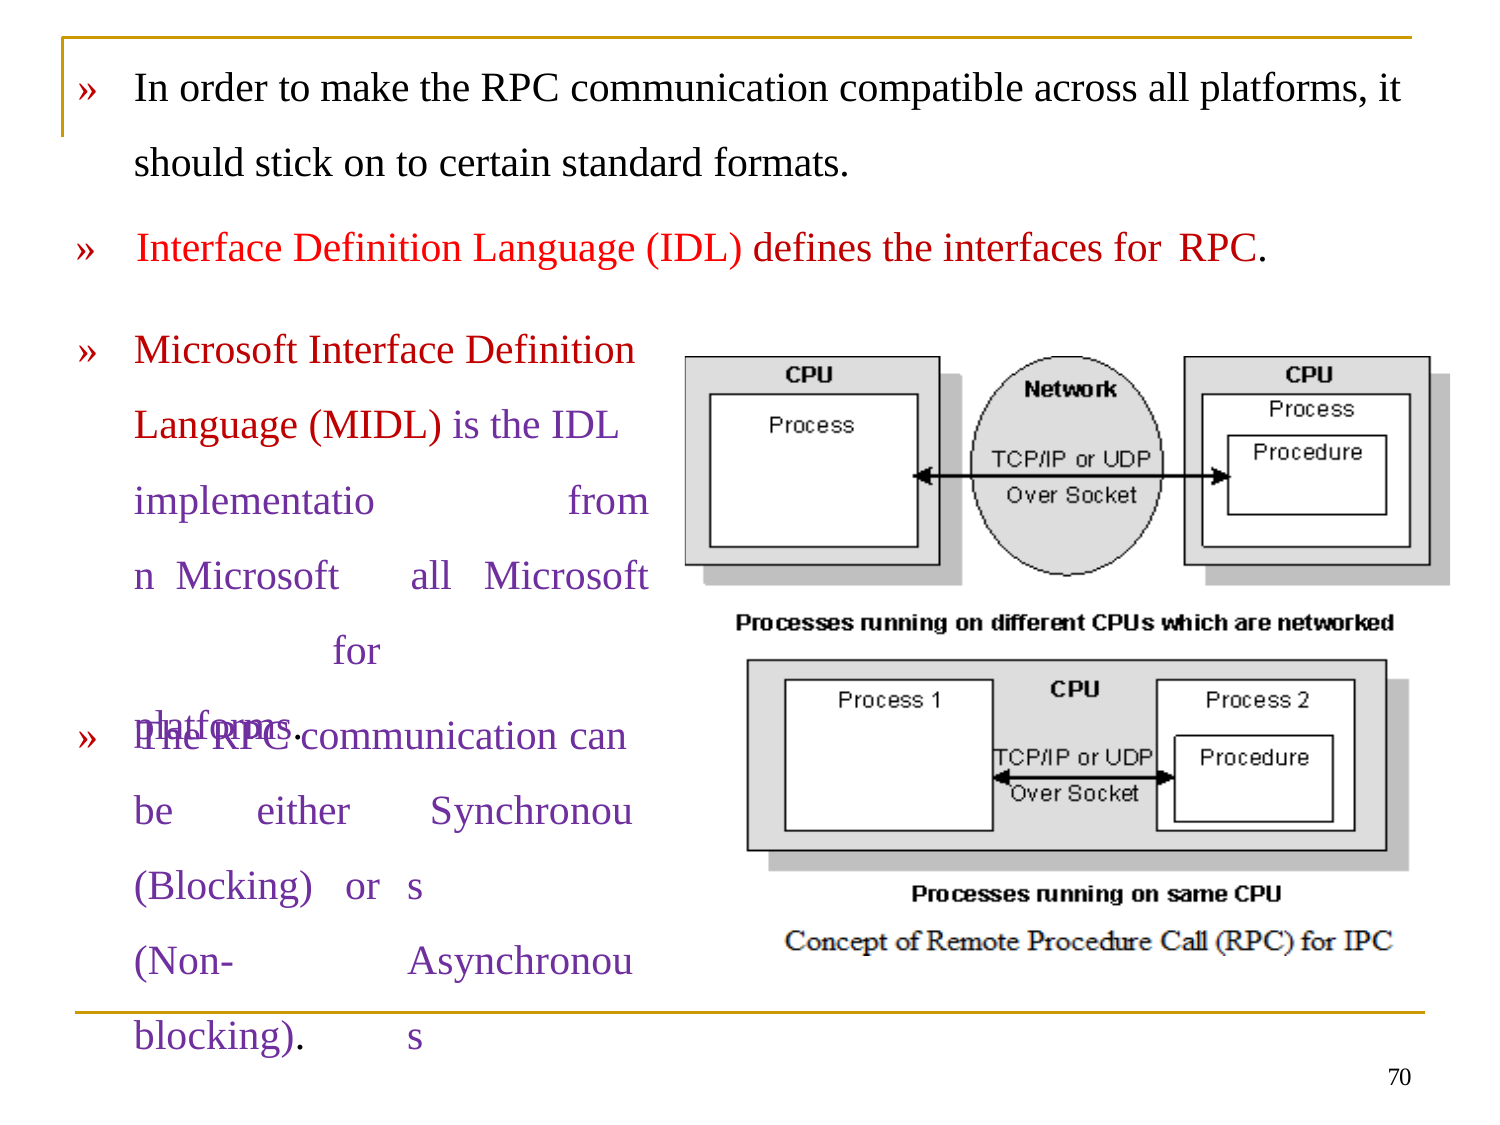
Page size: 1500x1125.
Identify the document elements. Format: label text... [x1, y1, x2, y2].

text_box Synchronous Asynchronous [405, 755, 650, 1058]
text_box » In order to make the RPC communication compatible across all platforms, it should stick on to certain standard formats. » Interface Definition Language (IDL) defines the interfaces for RPC. » Microsoft Interface Definition Language (MIDL) is the IDL [75, 32, 1413, 448]
text_box [684, 356, 1451, 956]
text_box from all Microsoft [408, 448, 650, 598]
text_box be either (Blocking) or (Non-blocking). [131, 755, 405, 1058]
text_box » The RPC communication can [75, 705, 650, 758]
text_box implementation Microsoft for platforms. [131, 448, 397, 705]
slide_number 70 [1381, 1061, 1417, 1125]
